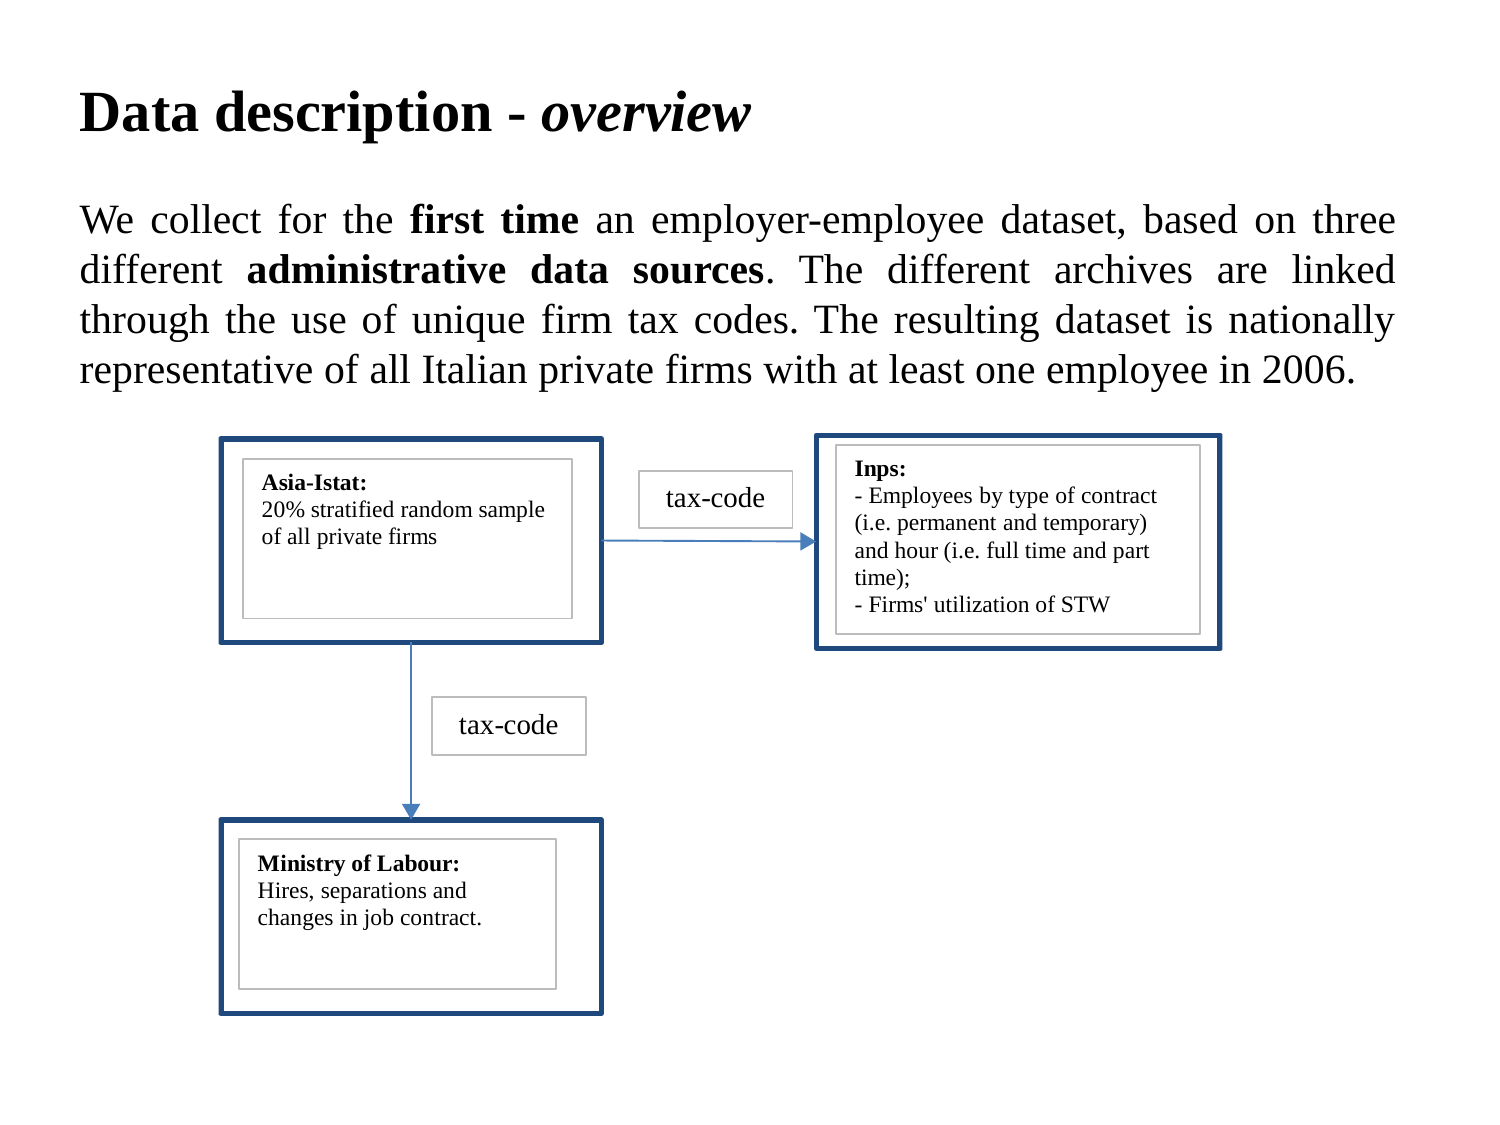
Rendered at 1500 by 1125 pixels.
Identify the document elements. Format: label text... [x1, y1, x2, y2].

picture [218, 432, 1223, 1016]
text_box We collect for the first time an employer-employee dataset, based on three different administrative data sources. The different archives are linked through the use of unique firm tax codes. The resulting dataset is nationally representative of all Italian private firms with at least one employee in 2006. [64, 184, 1412, 400]
title Data description - overview [64, 66, 1341, 150]
